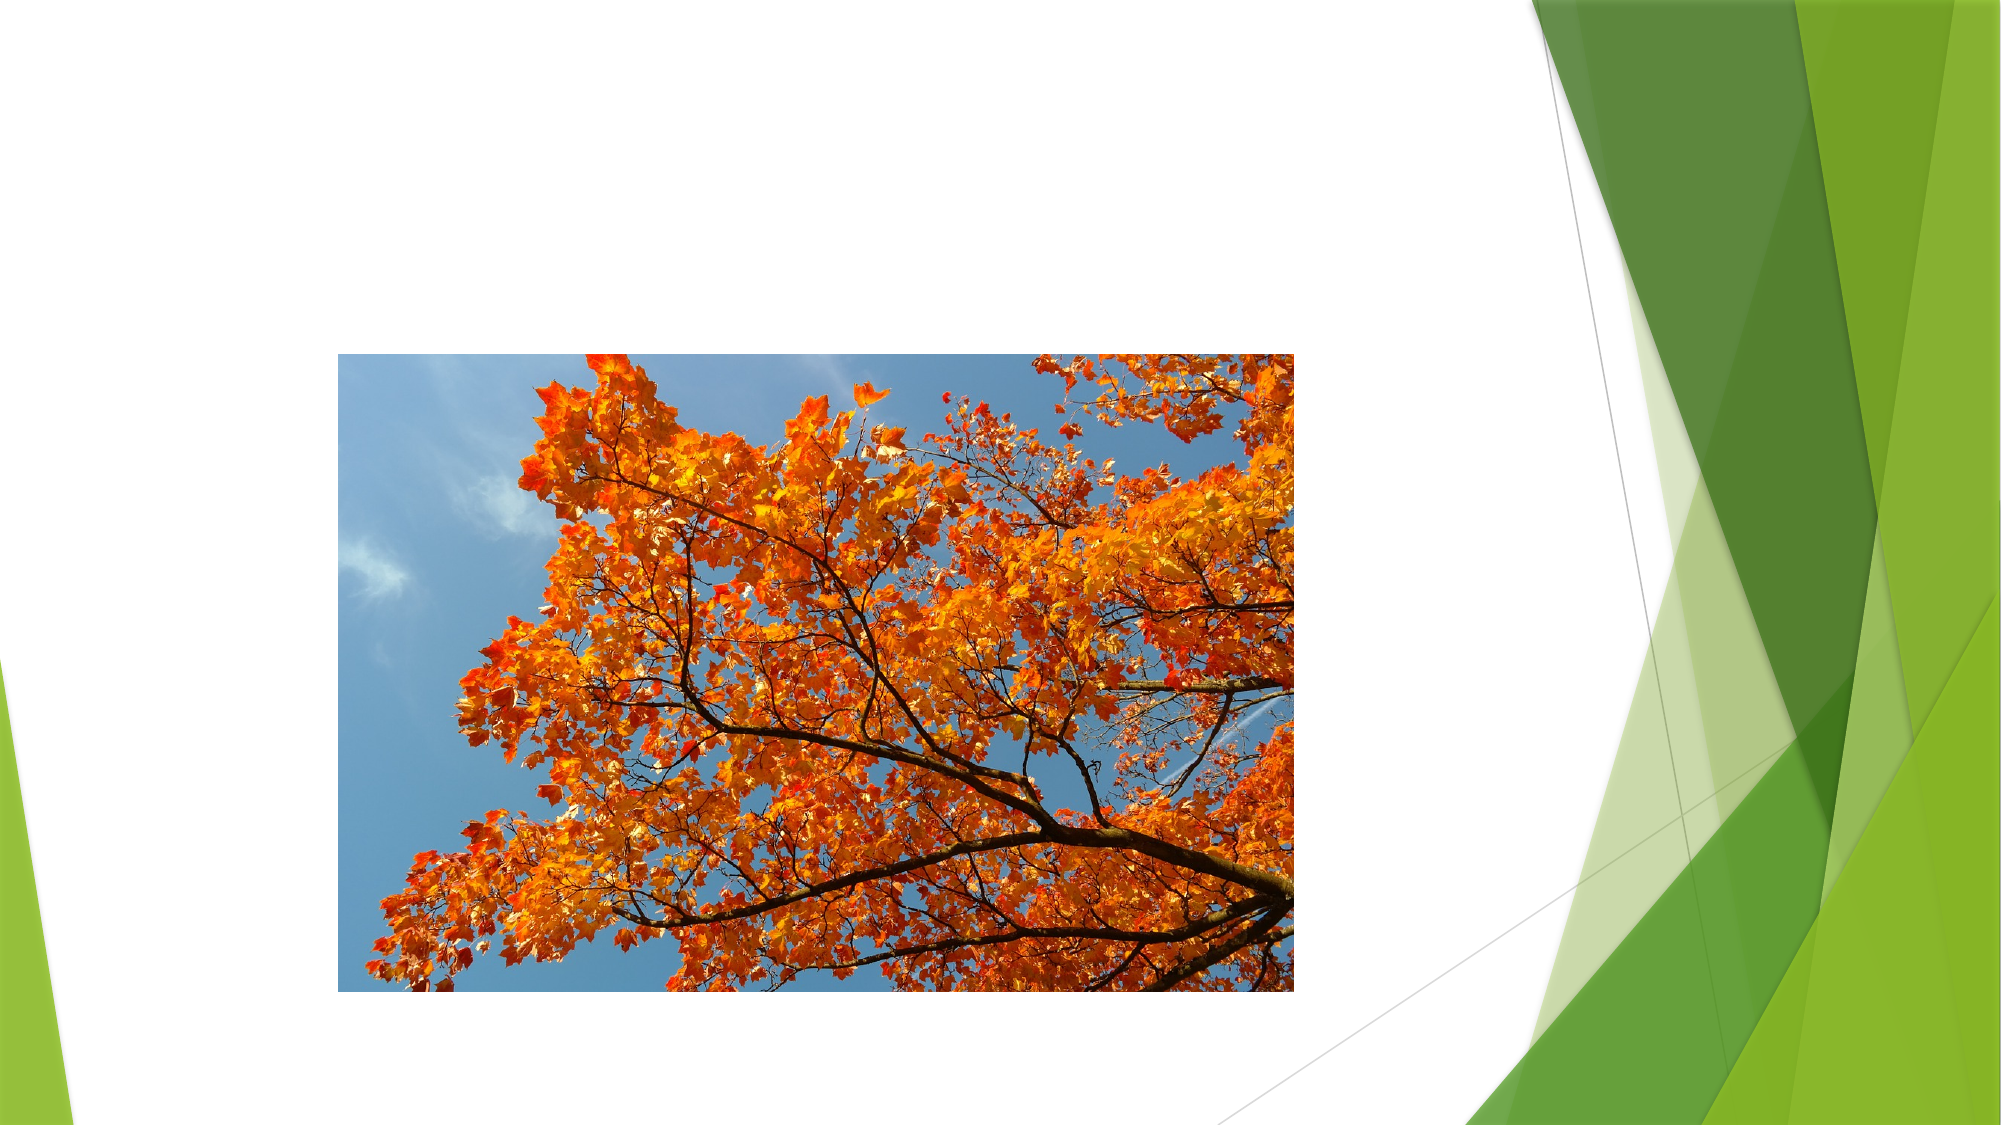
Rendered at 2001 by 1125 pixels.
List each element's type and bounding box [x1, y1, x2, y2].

list [338, 353, 1295, 992]
